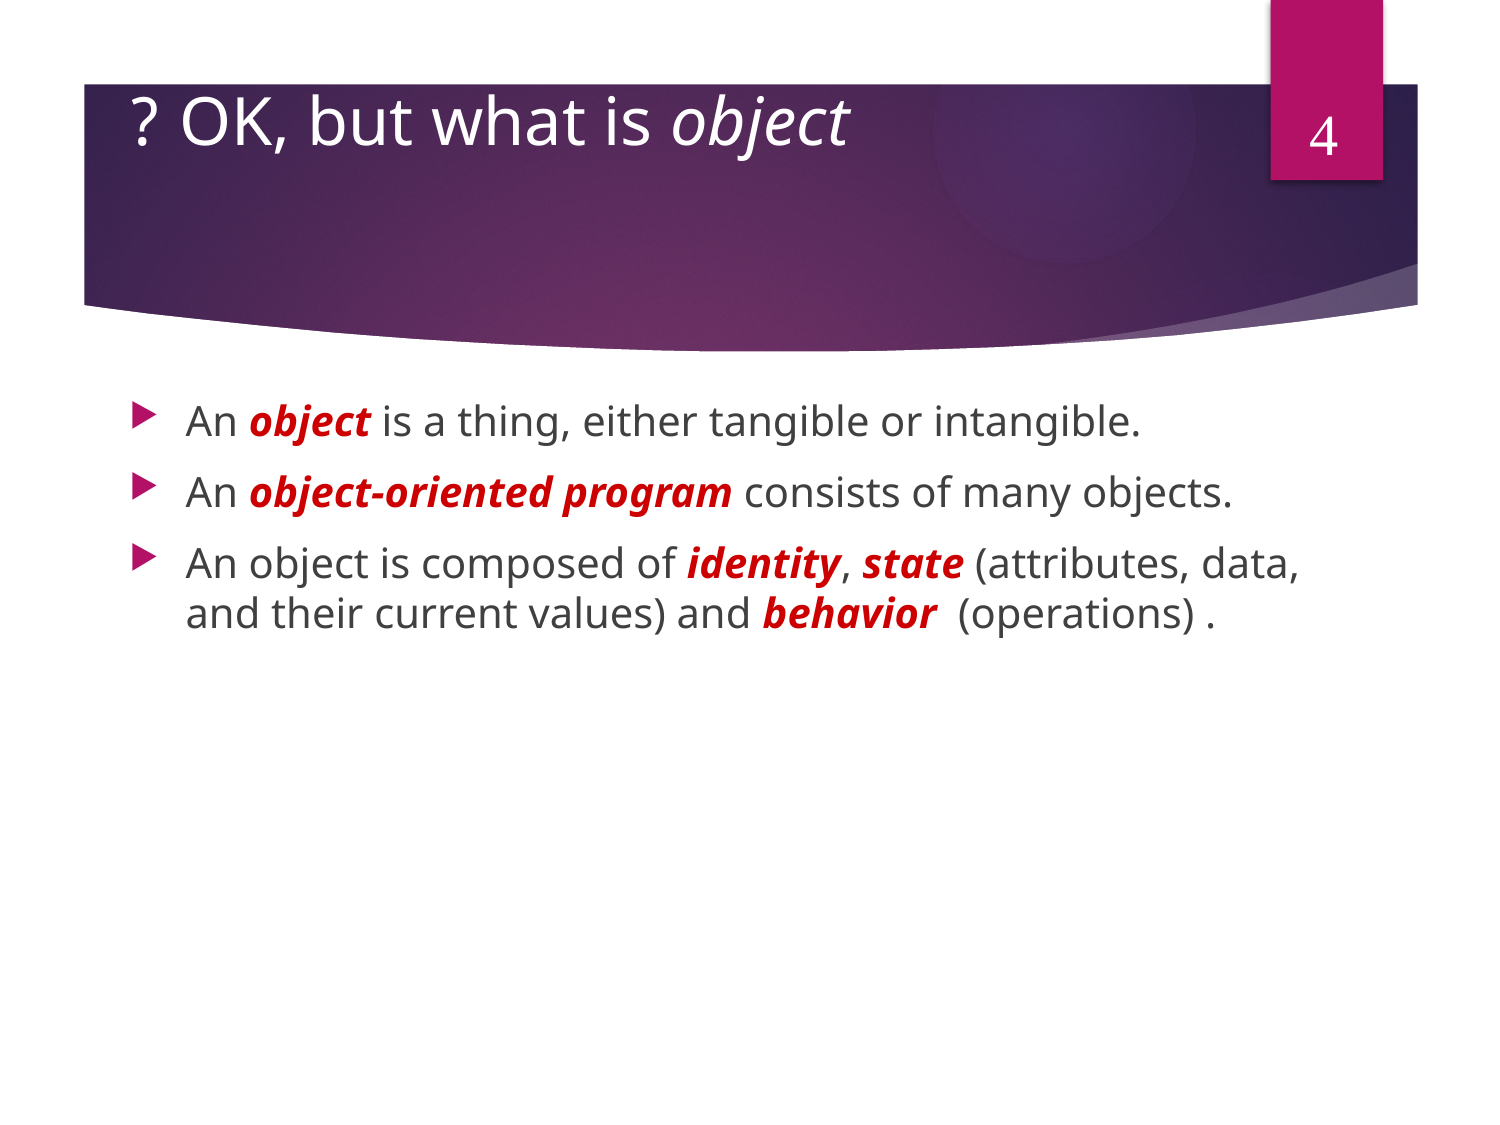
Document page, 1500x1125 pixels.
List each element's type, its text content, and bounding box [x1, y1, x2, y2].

list An object is a thing, either tangible or intangible. An object-oriented program consists of many objects. An object is composed of identity, state (attributes, data, and their current values) and behavior (operations) . [114, 387, 1390, 1125]
title OK, but what is object ? [112, 24, 1388, 213]
slide_number 4 [1259, 48, 1390, 175]
